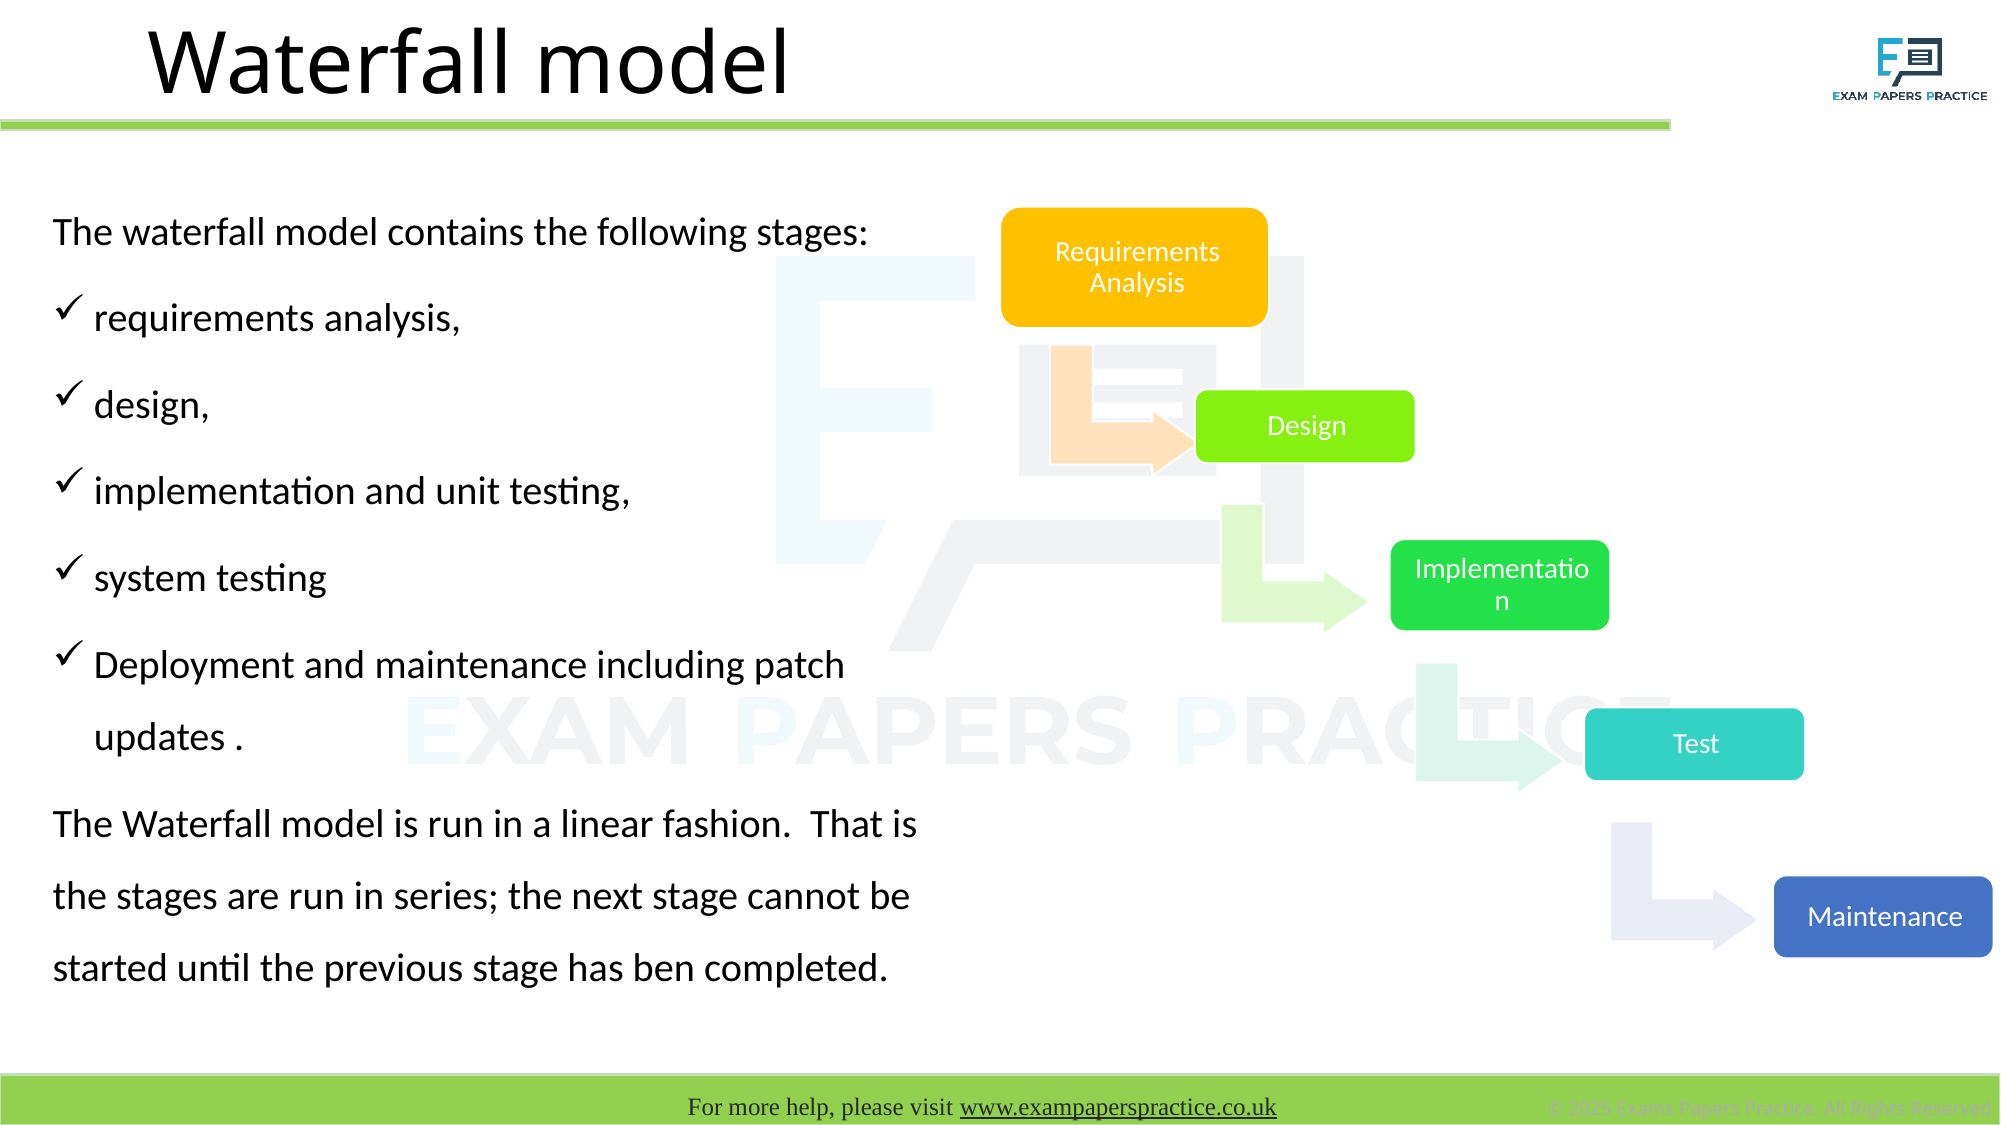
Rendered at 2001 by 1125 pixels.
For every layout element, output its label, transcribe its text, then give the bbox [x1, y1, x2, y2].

title Waterfall model [132, 11, 1858, 121]
list The waterfall model contains the following stages: requirements analysis, design, implementation and unit testing, system testing Deployment and maintenance including patch updates . The Waterfall model is run in a linear fashion. That is the stages are run in series; the next stage cannot be started until the previous stage has ben completed. [37, 173, 947, 1014]
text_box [999, 144, 2000, 1014]
